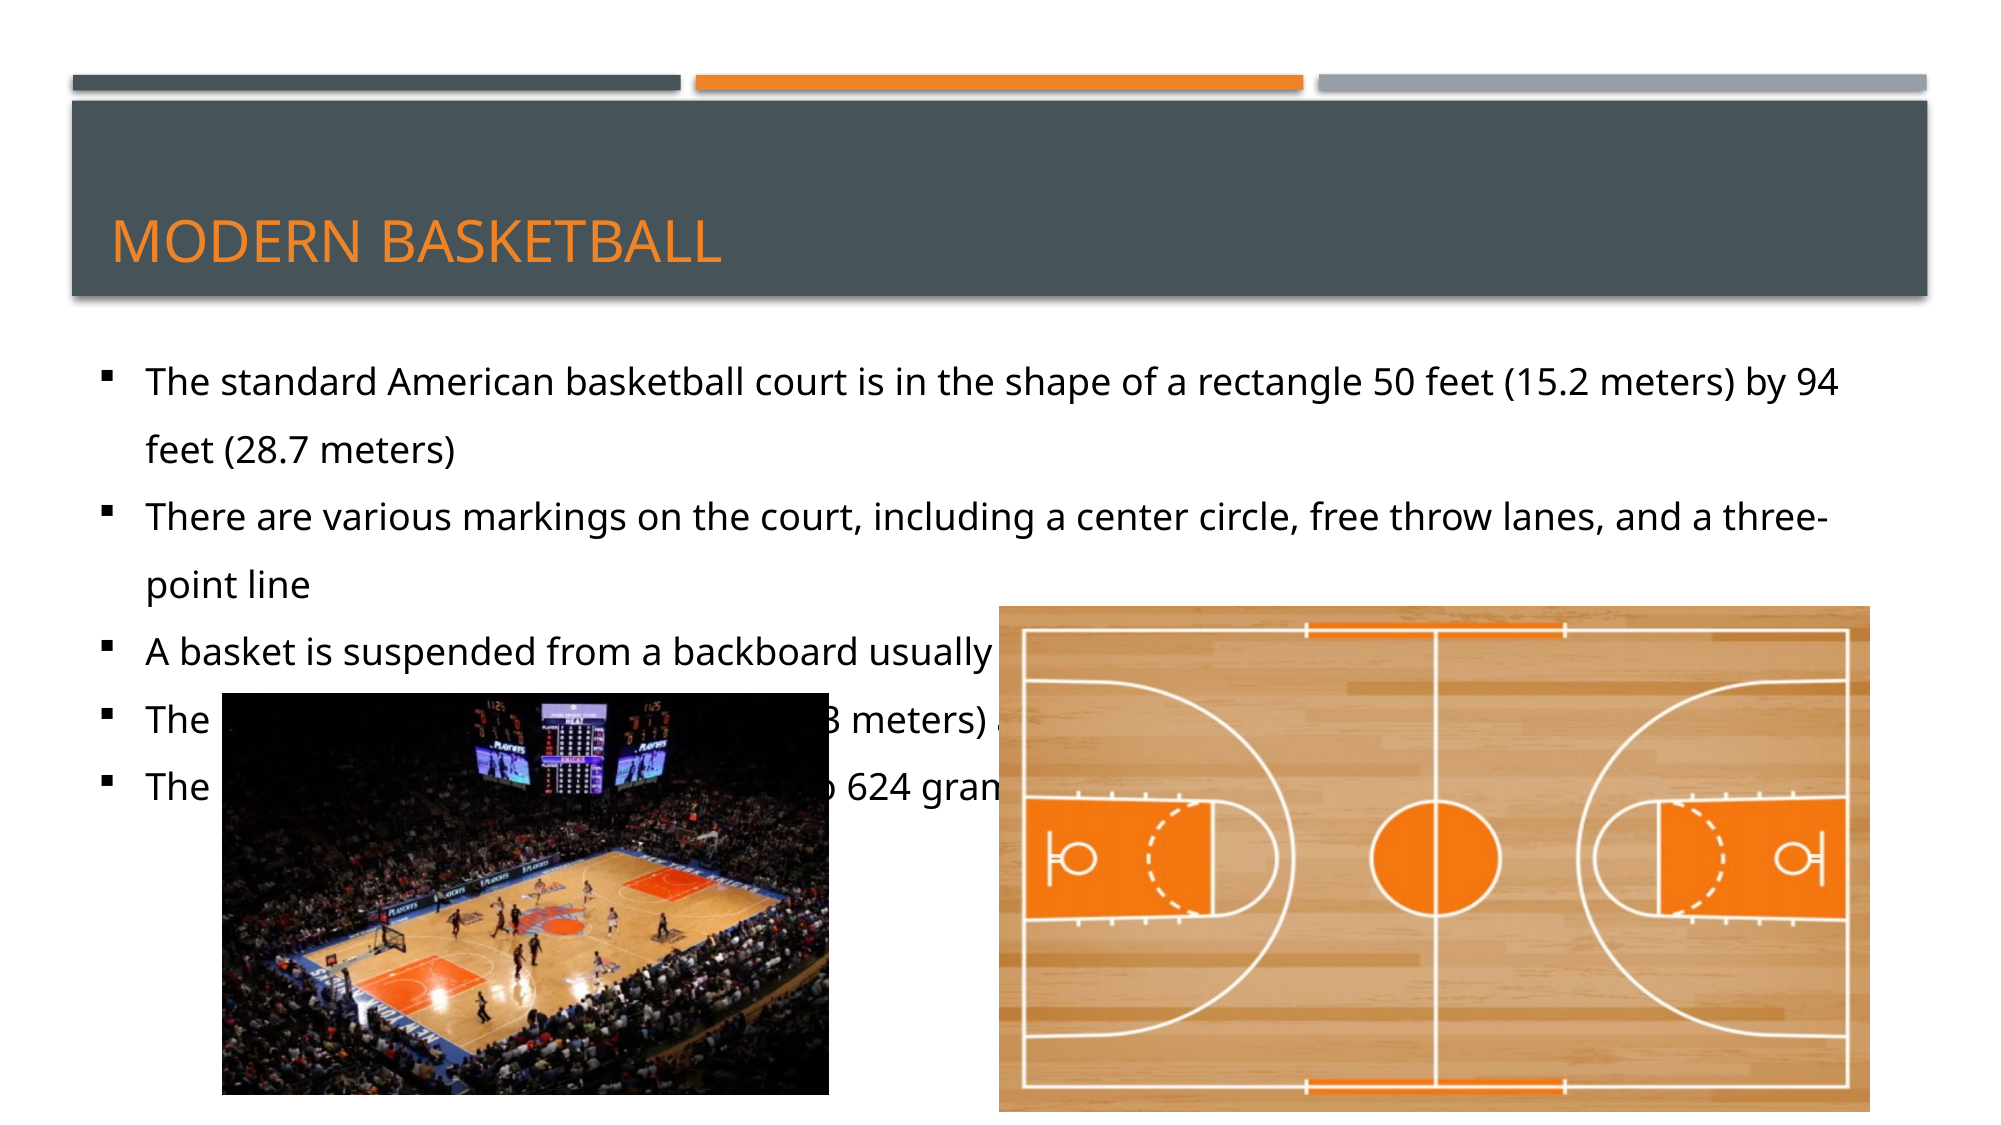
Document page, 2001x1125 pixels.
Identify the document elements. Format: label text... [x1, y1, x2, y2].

text_box The standard American basketball court is in the shape of a rectangle 50 feet (15.2 meters) by 94 feet (28.7 meters) There are various markings on the court, including a center circle, free throw lanes, and a three-point line A basket is suspended from a backboard usually made out of glass at each end of the court The metal rim of the basket is 10 feet (3 meters) above the floor The ball weighs 20 to 22 ounces (567 to 624 grams) [83, 328, 1917, 816]
picture [222, 693, 829, 1095]
picture [999, 605, 1871, 1113]
title Modern basketball [95, 115, 1905, 282]
